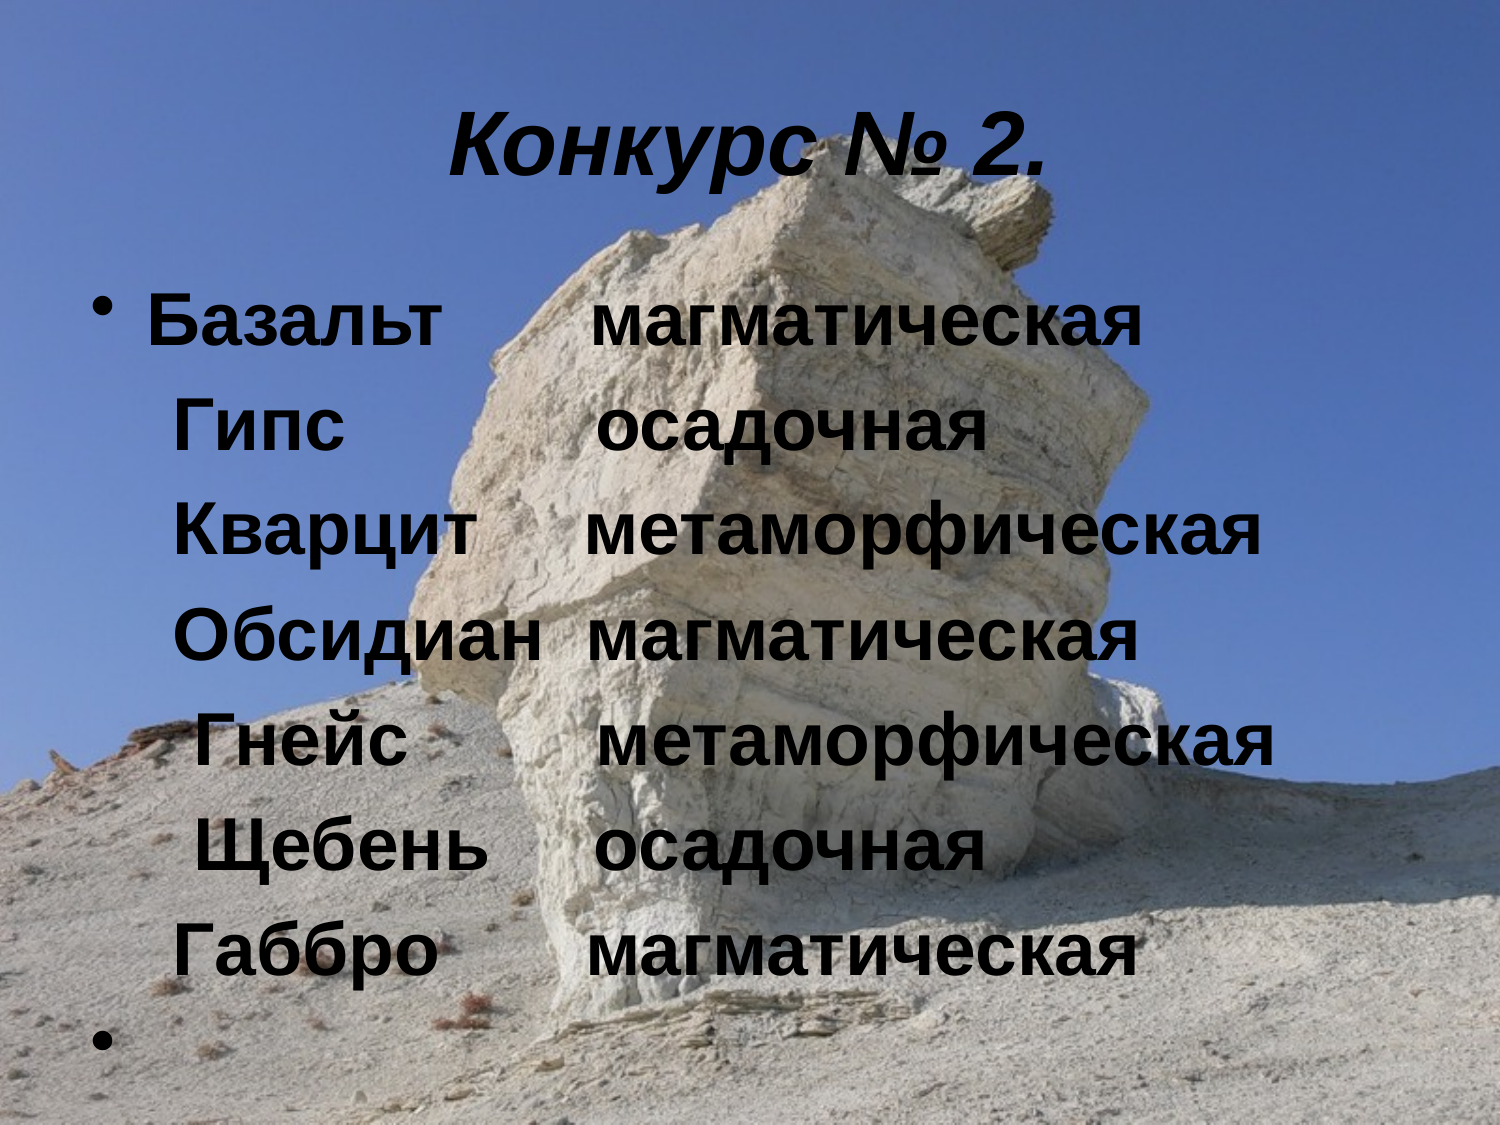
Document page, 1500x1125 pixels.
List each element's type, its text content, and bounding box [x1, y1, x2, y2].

title Конкурс № 2. [74, 44, 1426, 233]
list Базальт магматическая Гипс осадочная Кварцит метаморфическая Обсидиан магматическая Гнейс метаморфическая Щебень осадочная Габбро магматическая [74, 262, 1426, 1006]
picture [0, 0, 1500, 1125]
